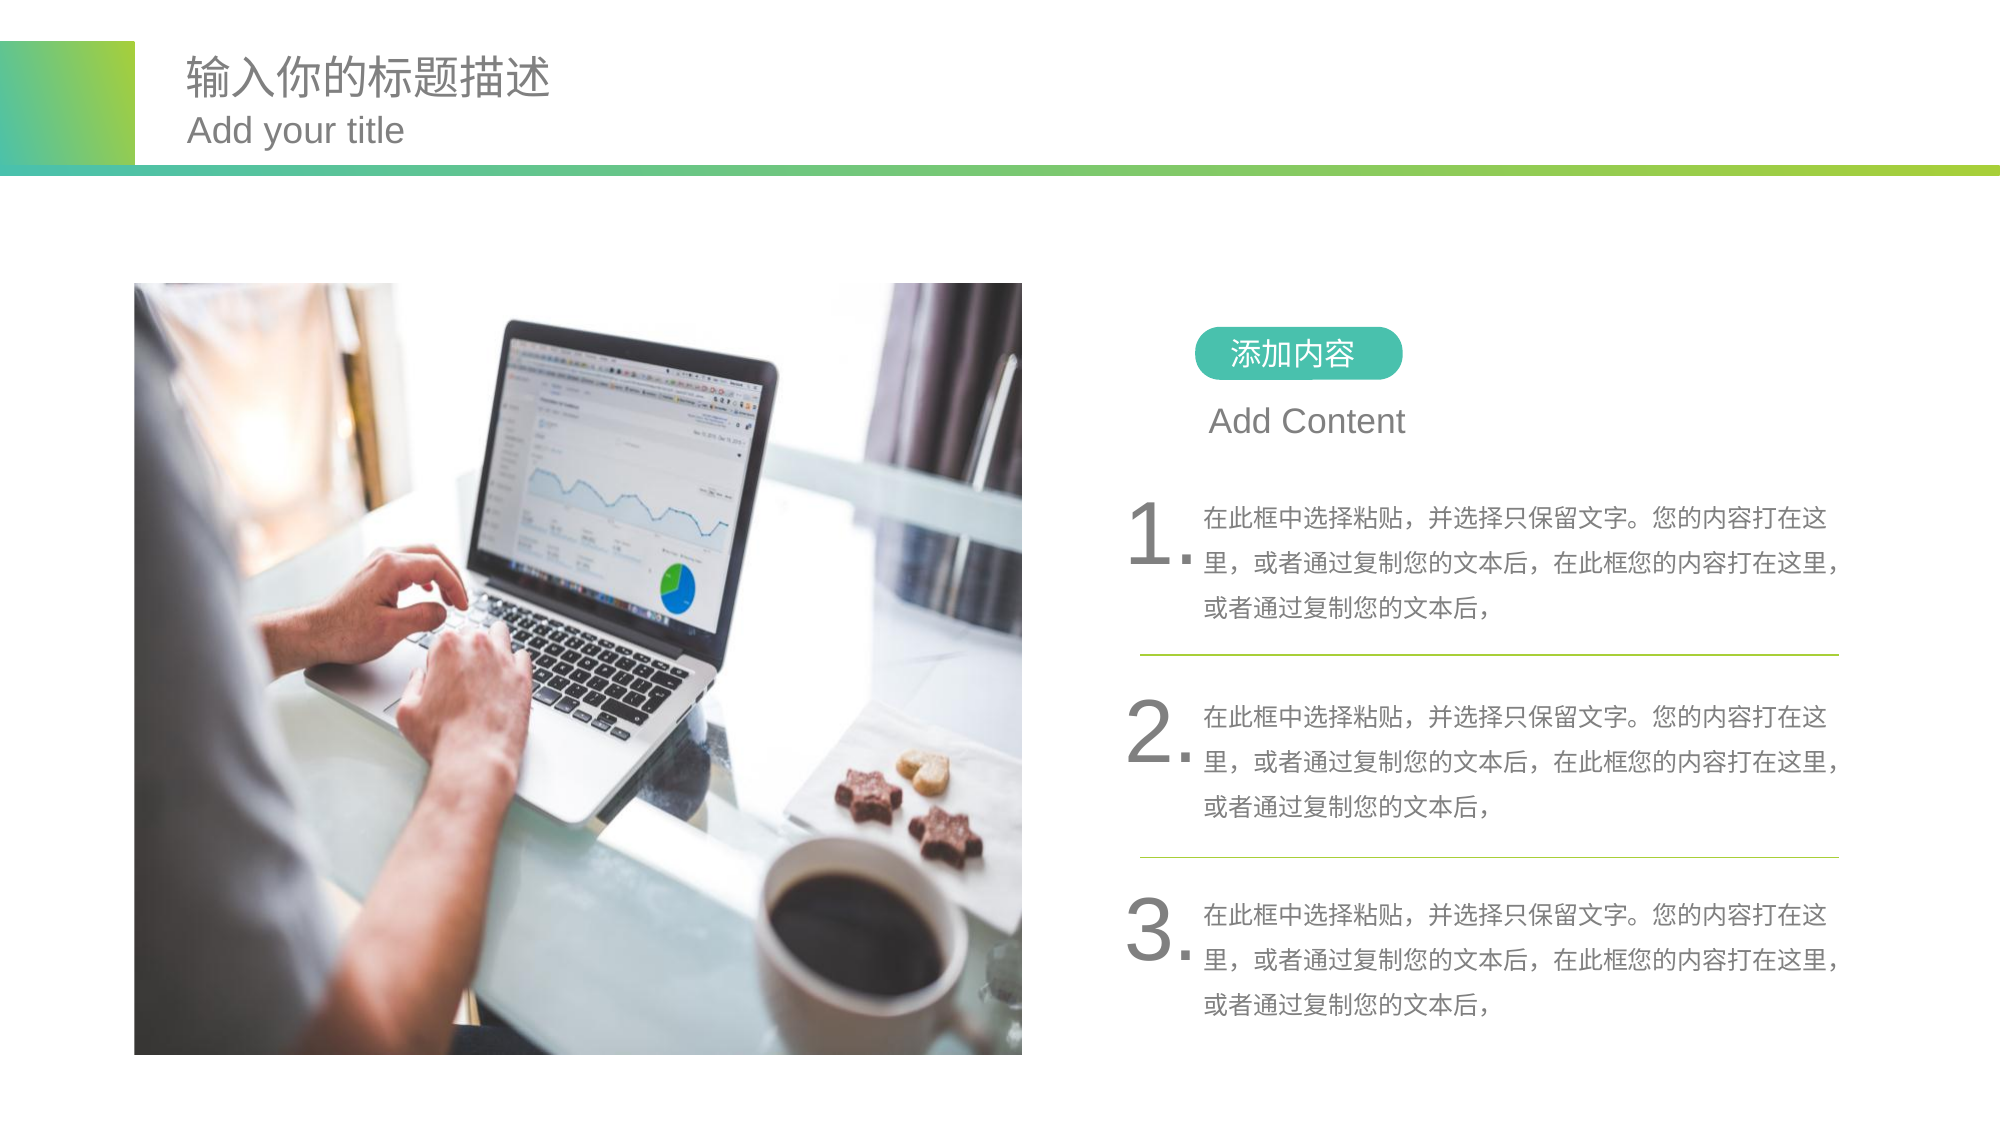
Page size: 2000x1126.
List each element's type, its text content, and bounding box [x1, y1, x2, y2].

text_box 在此框中选择粘贴，并选择只保留文字。您的内容打在这里，或者通过复制您的文本后，在此框您的内容打在这里，或者通过复制您的文本后， [1195, 484, 1840, 627]
text_box 在此框中选择粘贴，并选择只保留文字。您的内容打在这里，或者通过复制您的文本后，在此框您的内容打在这里，或者通过复制您的文本后， [1195, 880, 1840, 1024]
text_box 3. [1116, 867, 1207, 1091]
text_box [0, 41, 2000, 177]
text_box 1. [1116, 470, 1207, 587]
text_box [132, 281, 1024, 1056]
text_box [1193, 326, 1456, 449]
text_box 在此框中选择粘贴，并选择只保留文字。您的内容打在这里，或者通过复制您的文本后，在此框您的内容打在这里，或者通过复制您的文本后， [1195, 682, 1840, 825]
text_box 2. [1116, 668, 1207, 867]
